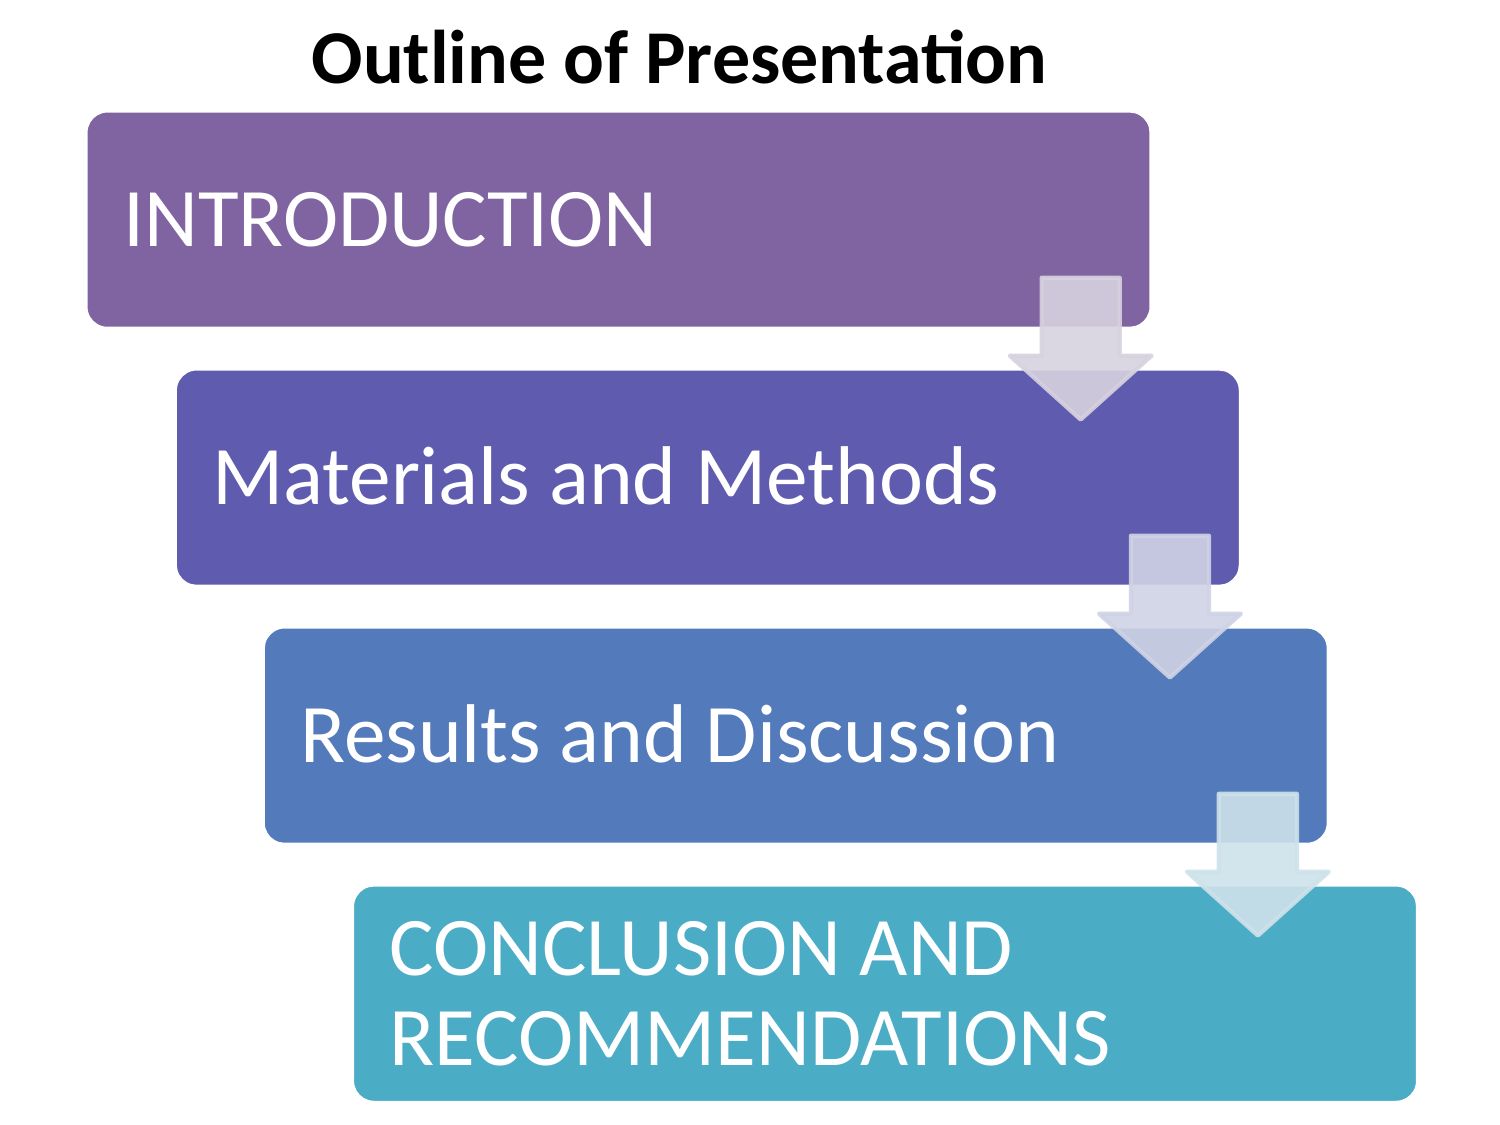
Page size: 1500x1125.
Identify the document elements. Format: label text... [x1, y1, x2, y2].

title Outline of Presentation [32, 0, 1327, 107]
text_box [85, 110, 1419, 1104]
